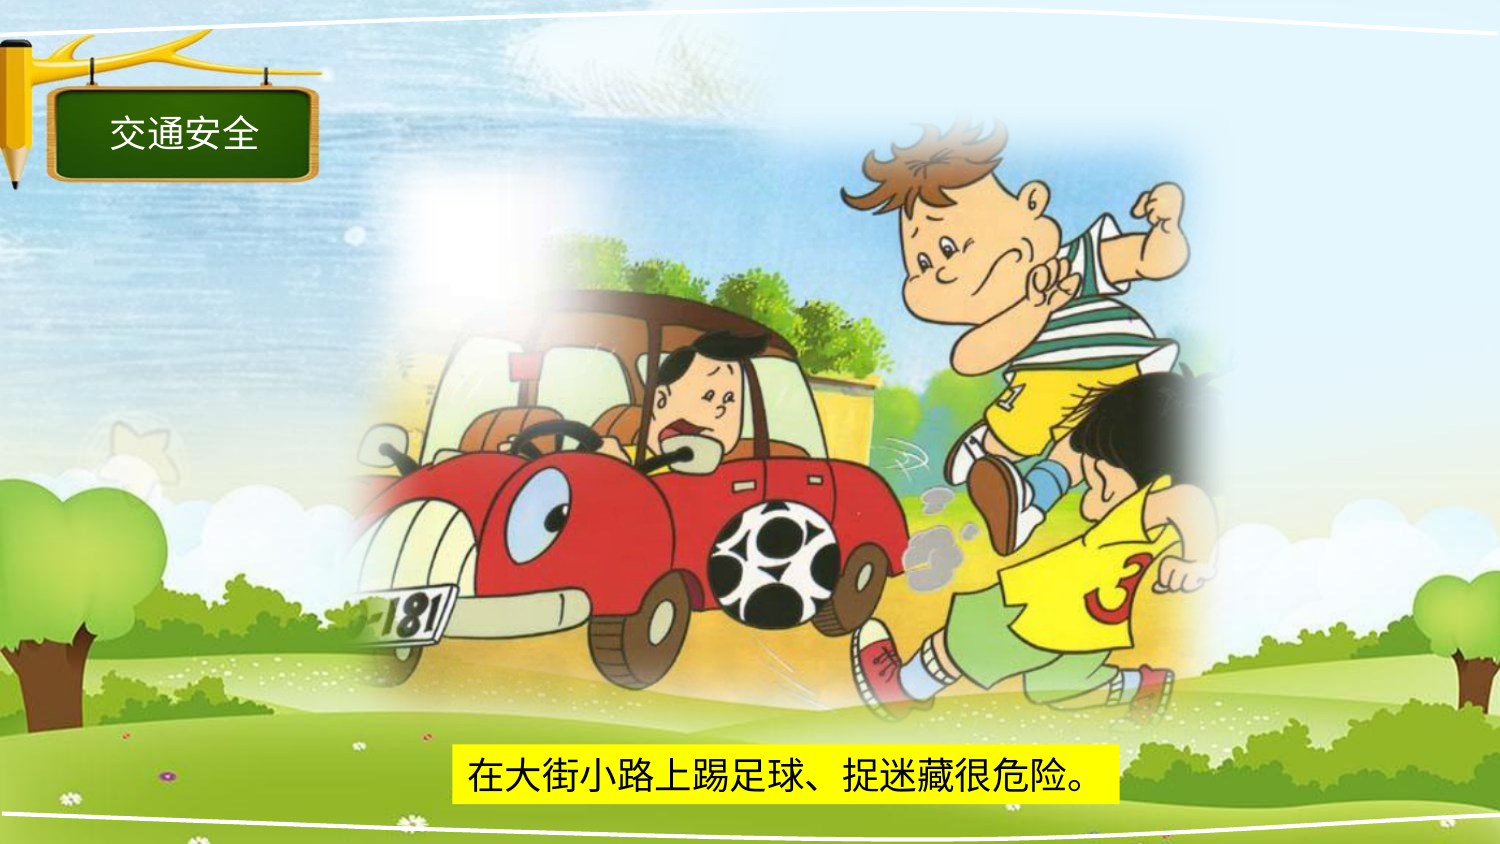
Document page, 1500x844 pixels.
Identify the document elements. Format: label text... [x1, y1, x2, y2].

text_box 交通安全 [94, 103, 275, 163]
picture [0, 0, 1500, 844]
text_box 在大街小路上踢足球、捉迷藏很危险。 [452, 745, 1120, 805]
